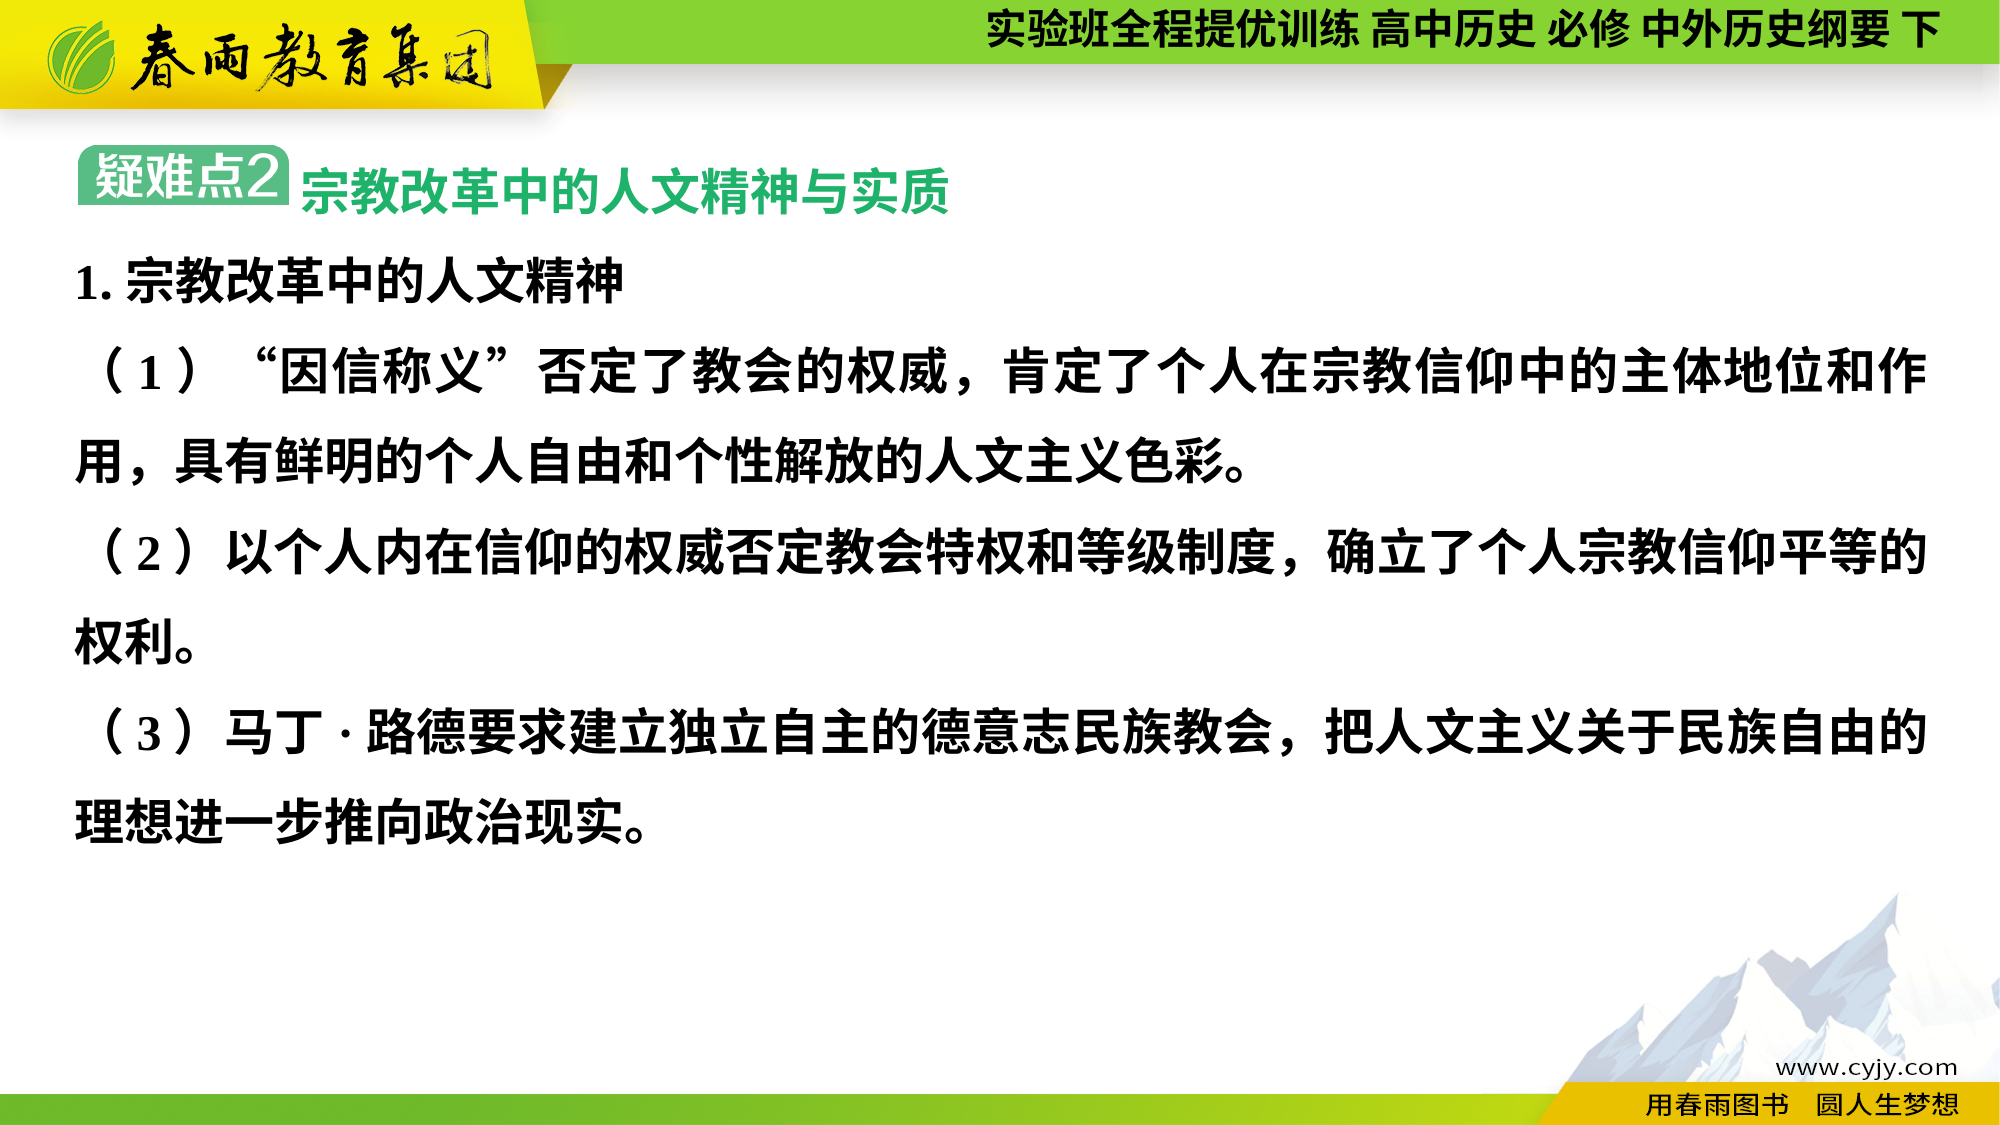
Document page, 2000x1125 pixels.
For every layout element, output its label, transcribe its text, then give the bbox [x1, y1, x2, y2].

picture [0, 0, 2000, 1125]
list 宗教改革中的人文精神与实质 1.宗教改革中的人文精神 （1）“因信称义”否定了教会的权威，肯定了个人在宗教信仰中的主体地位和作用，具有鲜明的个人自由和个性解放的人文主义色彩。 （2）以个人内在信仰的权威否定教会特权和等级制度，确立了个人宗教信仰平等的权利。 （3）马丁·路德要求建立独立自主的德意志民族教会，把人文主义关于民族自由的理想进一步推向政治现实。 [59, 122, 1944, 854]
